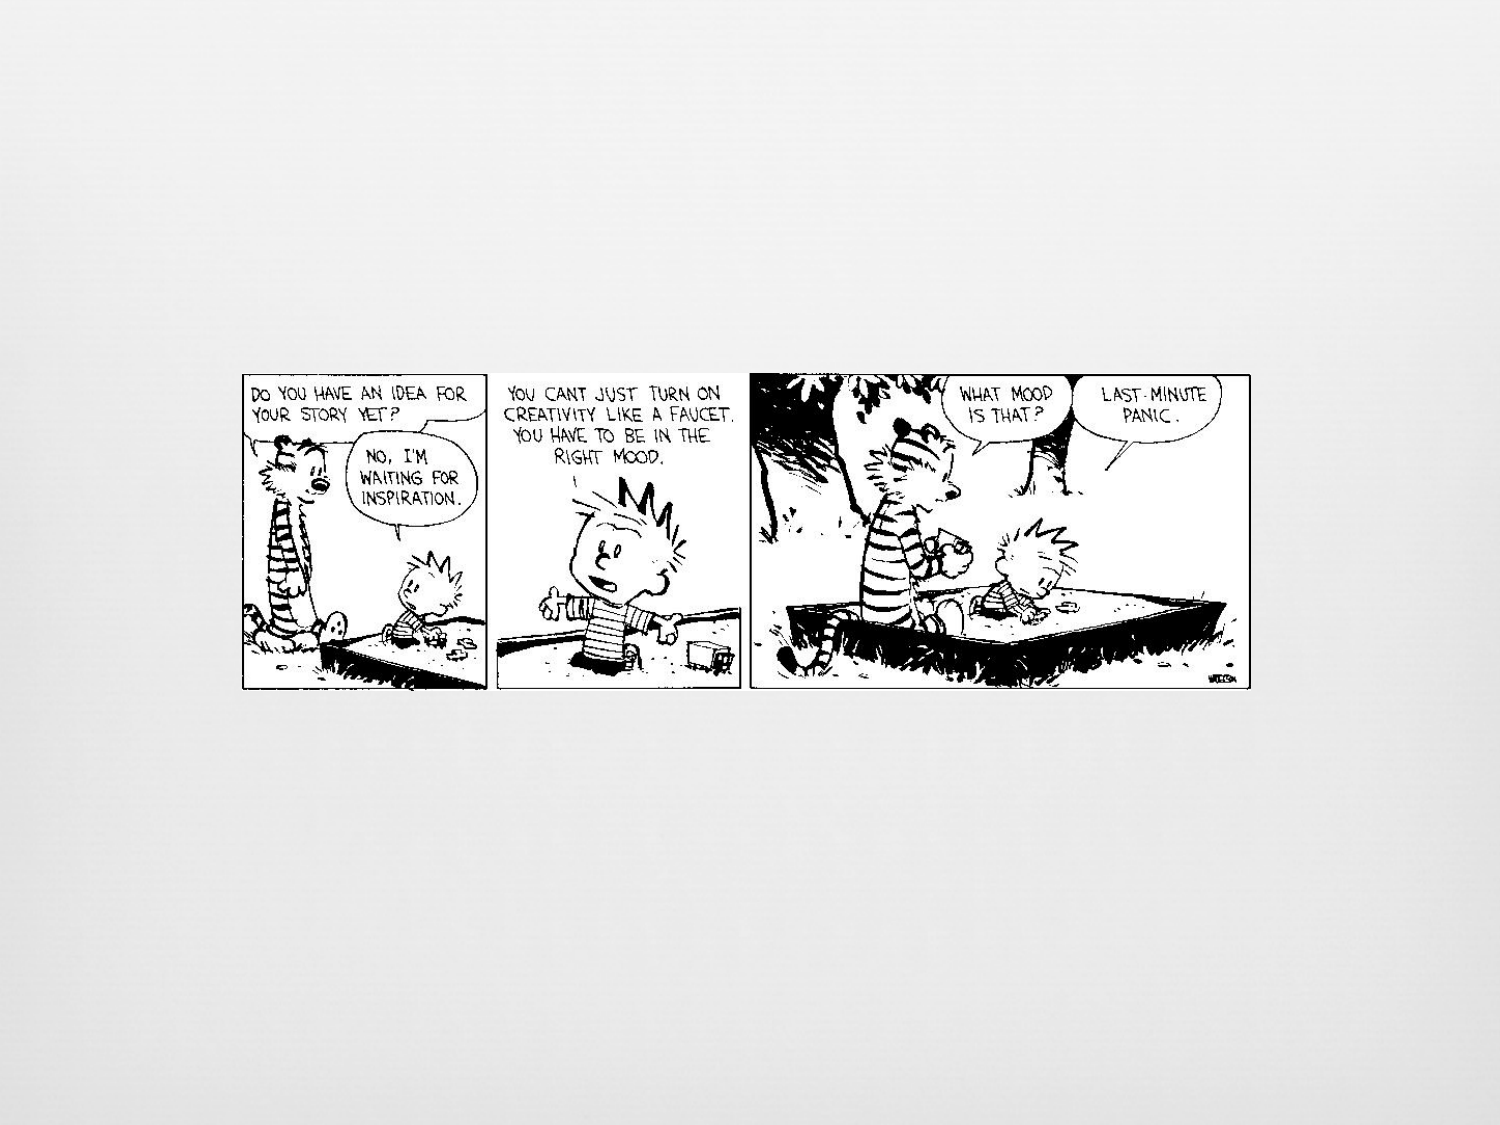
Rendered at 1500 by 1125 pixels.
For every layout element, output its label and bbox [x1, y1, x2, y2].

picture [242, 373, 1252, 692]
